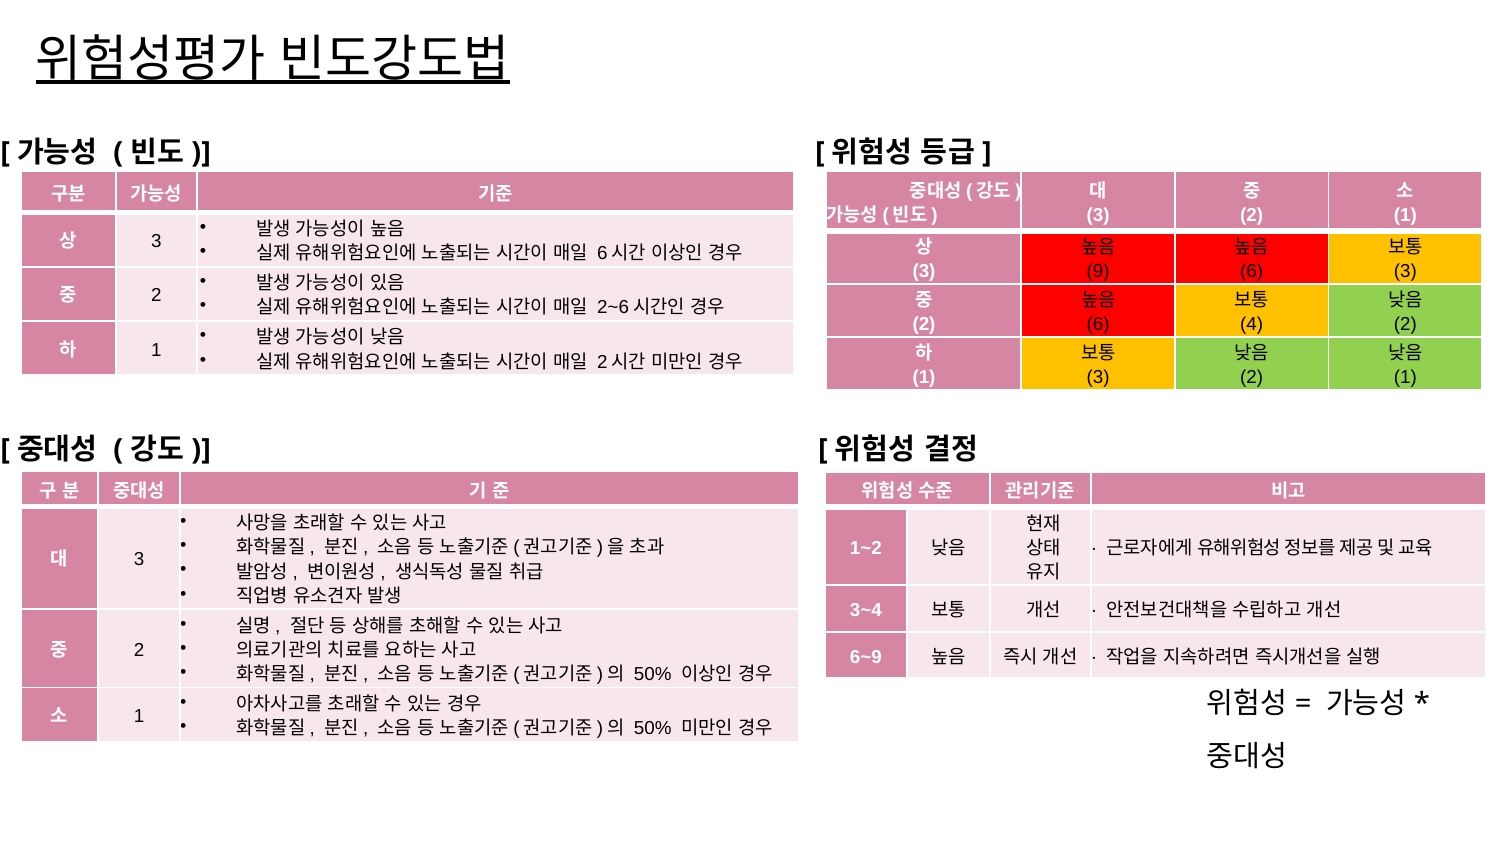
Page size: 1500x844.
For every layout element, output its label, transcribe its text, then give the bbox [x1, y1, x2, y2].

table_cell 낮음 (2) [1176, 338, 1328, 389]
table_cell · 작업을 지속하려면 즉시개선을 실행 [1092, 633, 1485, 677]
table_cell 높음 [908, 633, 989, 677]
table_cell · 안전보건대책을 수립하고 개선 [1092, 586, 1485, 631]
table_cell 중 [22, 268, 115, 320]
table_cell 개선 [991, 586, 1090, 631]
table_cell 1 [117, 322, 196, 374]
table_cell 보통 (4) [1176, 285, 1328, 336]
table_header 기준 [198, 172, 793, 210]
table_header 비고 [1092, 473, 1485, 504]
table_cell 소 [22, 688, 97, 741]
table_cell 낮음 (1) [1329, 338, 1481, 389]
table_cell 아차사고를 초래할 수 있는 경우 화학물질, 분진, 소음 등 노출기준(권고기준)의 50% 미만인 경우 [181, 688, 798, 741]
text_box [가능성 (빈도)] [0, 125, 226, 176]
text_box 위험성= 가능성*중대성 [1191, 687, 1500, 752]
table_header 가능성 [117, 176, 196, 210]
table_cell 발생 가능성이 높음 실제 유해위험요인에 노출되는 시간이 매일 6시간 이상인 경우 [198, 215, 793, 266]
table_header 대 (3) [1022, 172, 1174, 228]
table_cell 2 [99, 610, 179, 687]
table_header 중 (2) [1176, 172, 1328, 228]
table_header 관리기준 [991, 473, 1090, 504]
table_cell 중 [22, 610, 97, 687]
table_cell 낮음 [908, 510, 989, 584]
table_cell 실명, 절단 등 상해를 초해할 수 있는 사고 의료기관의 치료를 요하는 사고 화학물질, 분진, 소음 등 노출기준(권고기준)의 50% 이상인 경우 [181, 610, 798, 687]
table_cell 1~2 [826, 510, 906, 584]
text_box [위험성 결정 [803, 422, 993, 473]
table_cell 2 [117, 268, 196, 320]
table_header 중대성(강도) 가능성(빈도) [827, 172, 1020, 228]
table_header 구 분 [22, 473, 97, 504]
table_cell 3 [117, 215, 196, 266]
table_cell 상 (3) [827, 234, 1020, 283]
table_cell 3~4 [826, 586, 906, 631]
table_header 소 (1) [1329, 172, 1481, 228]
title 위험성평가 빈도강도법 [20, 16, 661, 96]
table_cell 발생 가능성이 있음 실제 유해위험요인에 노출되는 시간이 매일 2~6시간인 경우 [198, 268, 793, 320]
table_cell 즉시 개선 [991, 633, 1090, 677]
table_cell · 근로자에게 유해위험성 정보를 제공 및 교육 [1092, 510, 1485, 584]
table_cell 높음 (6) [1022, 285, 1174, 336]
table_cell 보통 (3) [1022, 338, 1174, 389]
table_header 중대성 [99, 473, 179, 504]
table_cell 하 [22, 322, 115, 374]
table_cell 발생 가능성이 낮음 실제 유해위험요인에 노출되는 시간이 매일 2시간 미만인 경우 [198, 322, 793, 374]
table_cell 높음 (9) [1022, 234, 1174, 283]
table_header 기 준 [181, 472, 798, 504]
table_cell 대 [22, 509, 97, 608]
table_cell 하 (1) [827, 338, 1020, 389]
table_cell 보통 (3) [1329, 234, 1481, 283]
text_box [중대성 (강도)] [0, 422, 226, 473]
table_header 위험성 수준 [826, 473, 989, 504]
table_cell 낮음 (2) [1329, 285, 1481, 336]
table_cell 1 [99, 688, 179, 741]
table_cell 6~9 [826, 633, 906, 677]
table_cell 3 [99, 509, 179, 608]
text_box [위험성 등급] [800, 125, 1007, 176]
table_cell 보통 [908, 586, 989, 631]
table_cell 중 (2) [827, 285, 1020, 336]
table_cell 사망을 초래할 수 있는 사고 화학물질, 분진, 소음 등 노출기준(권고기준)을 초과 발암성, 변이원성, 생식독성 물질 취급 직업병 유소견자 발생 [181, 509, 798, 608]
table_header 구분 [22, 176, 115, 210]
table_cell 상 [22, 215, 115, 266]
table_cell 높음 (6) [1176, 234, 1328, 283]
table_cell 현재 상태 유지 [991, 510, 1090, 584]
